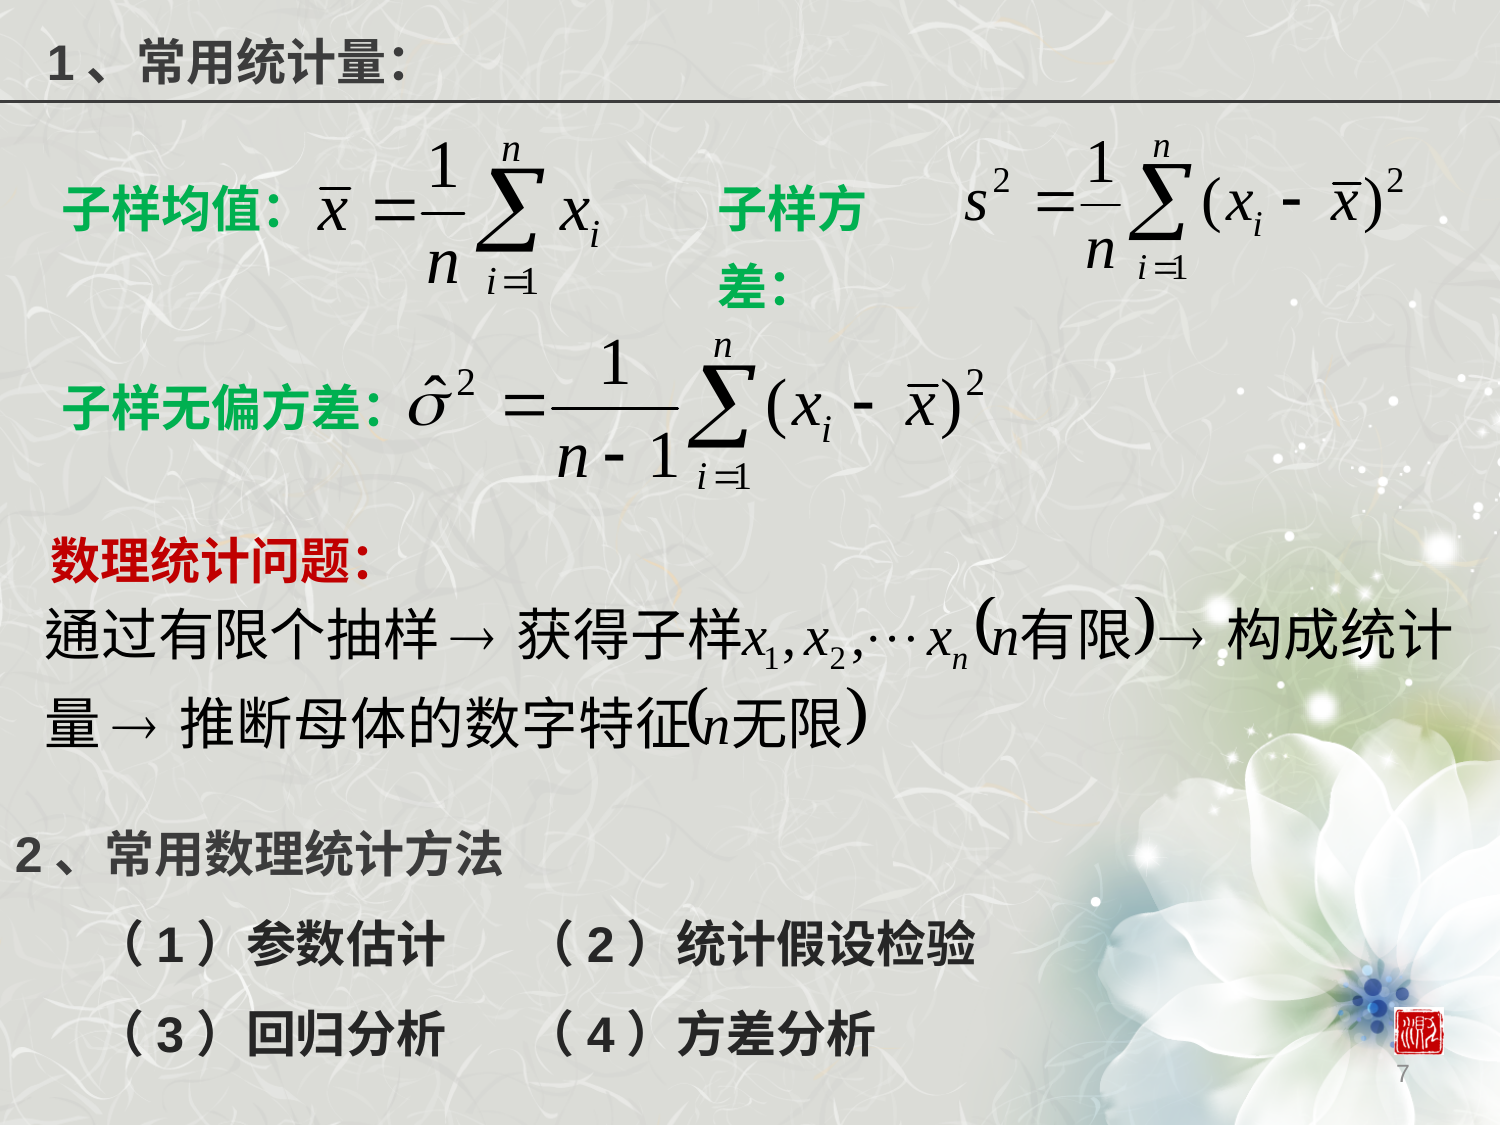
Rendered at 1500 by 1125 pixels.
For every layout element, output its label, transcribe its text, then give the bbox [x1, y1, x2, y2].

text_box 2、常用数理统计方法 （1）参数估计 （2）统计假设检验 （3）回归分析 （4）方差分析 [0, 785, 1137, 1070]
text_box 1、常用统计量： [32, 23, 452, 99]
picture [0, 0, 1500, 100]
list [954, 116, 1415, 294]
text_box 子样方差： [703, 152, 961, 312]
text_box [304, 116, 622, 310]
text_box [37, 597, 1462, 768]
picture [0, 103, 1500, 1125]
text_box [398, 313, 997, 505]
text_box 数理统计问题： [35, 503, 493, 597]
text_box 子样无偏方差： [46, 351, 393, 445]
text_box 子样均值： [46, 152, 299, 245]
slide_number 7 [1074, 1042, 1425, 1103]
